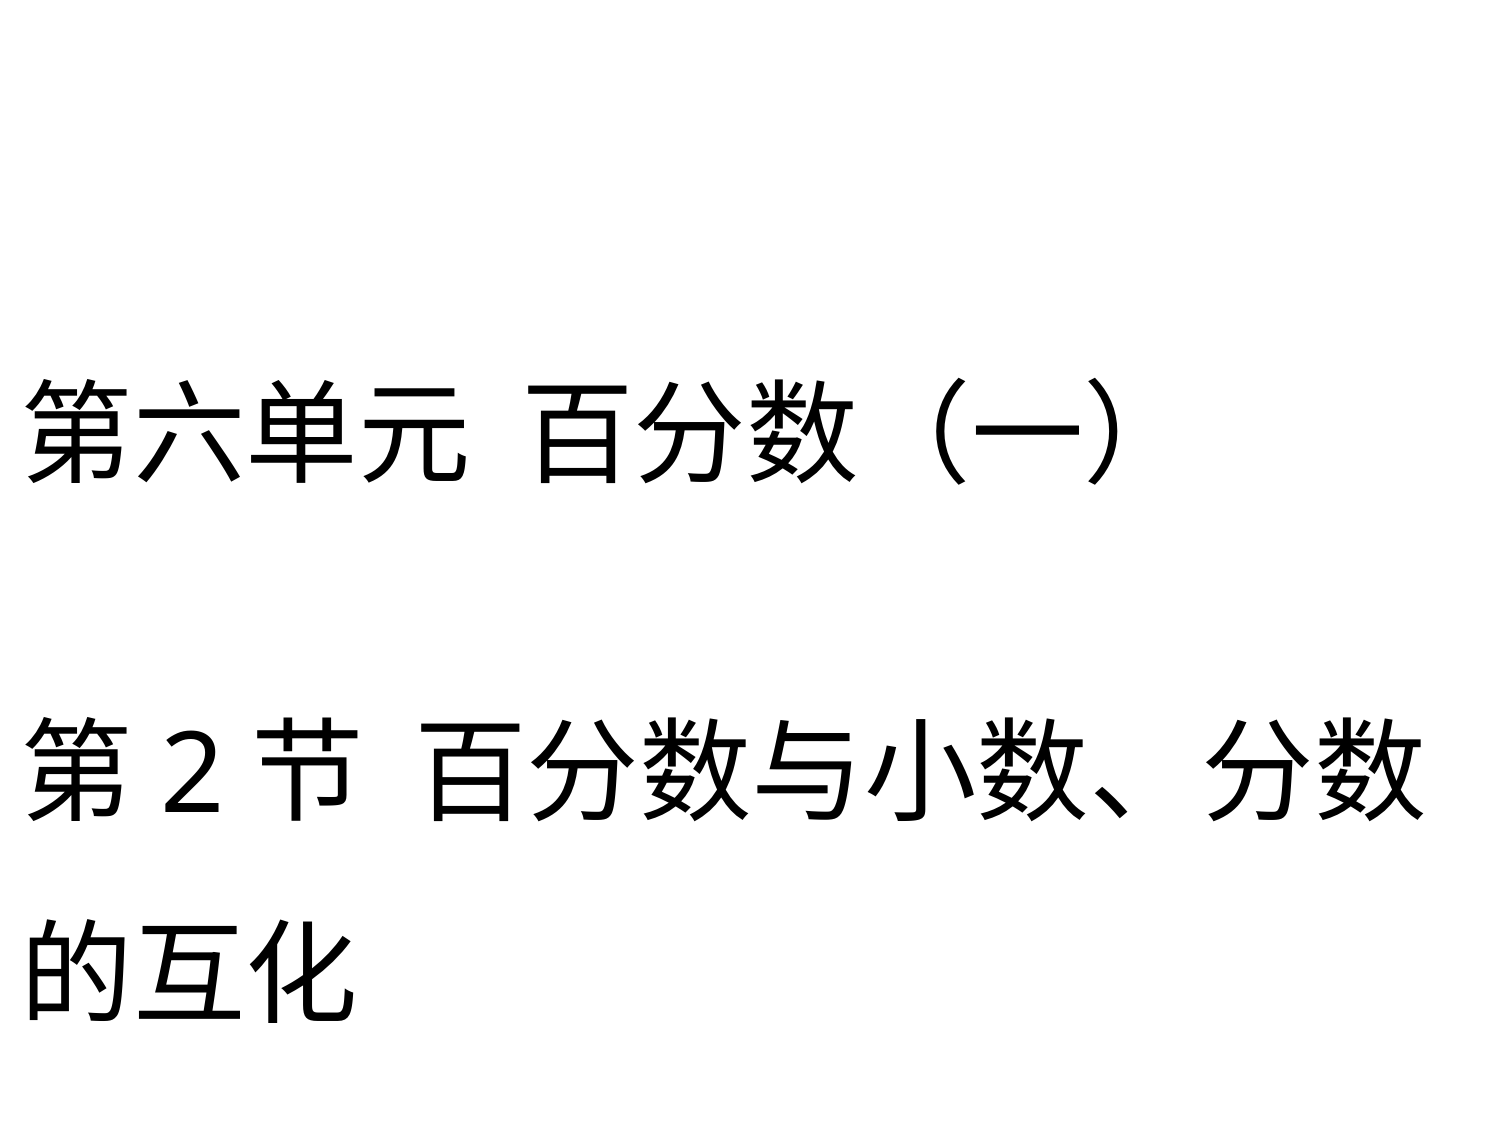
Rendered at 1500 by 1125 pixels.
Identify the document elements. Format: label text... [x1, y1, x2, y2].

text_box 第六单元 百分数（一） 第2节 百分数与小数、分数的互化 [5, 287, 1500, 1125]
